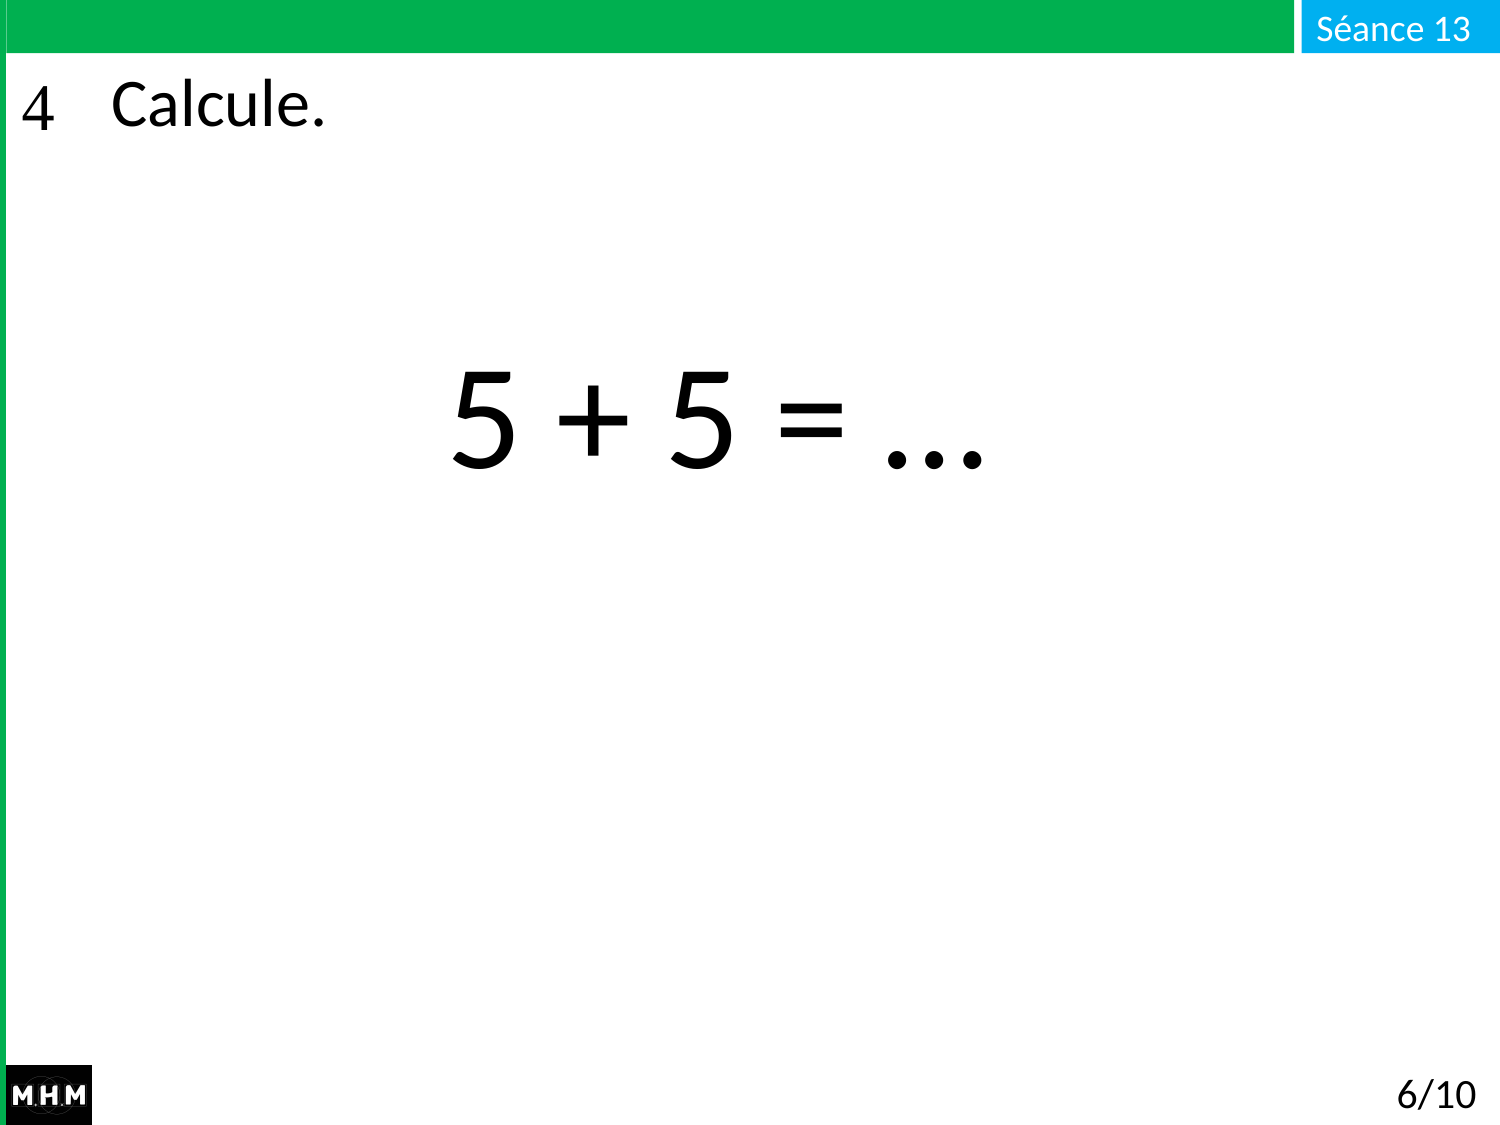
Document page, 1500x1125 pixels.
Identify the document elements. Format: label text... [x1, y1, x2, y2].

text_box 5 + 5 = … [431, 311, 1069, 507]
list 6/10 [1373, 1064, 1500, 1125]
picture [6, 1065, 92, 1125]
title Calcule. [96, 60, 1391, 150]
